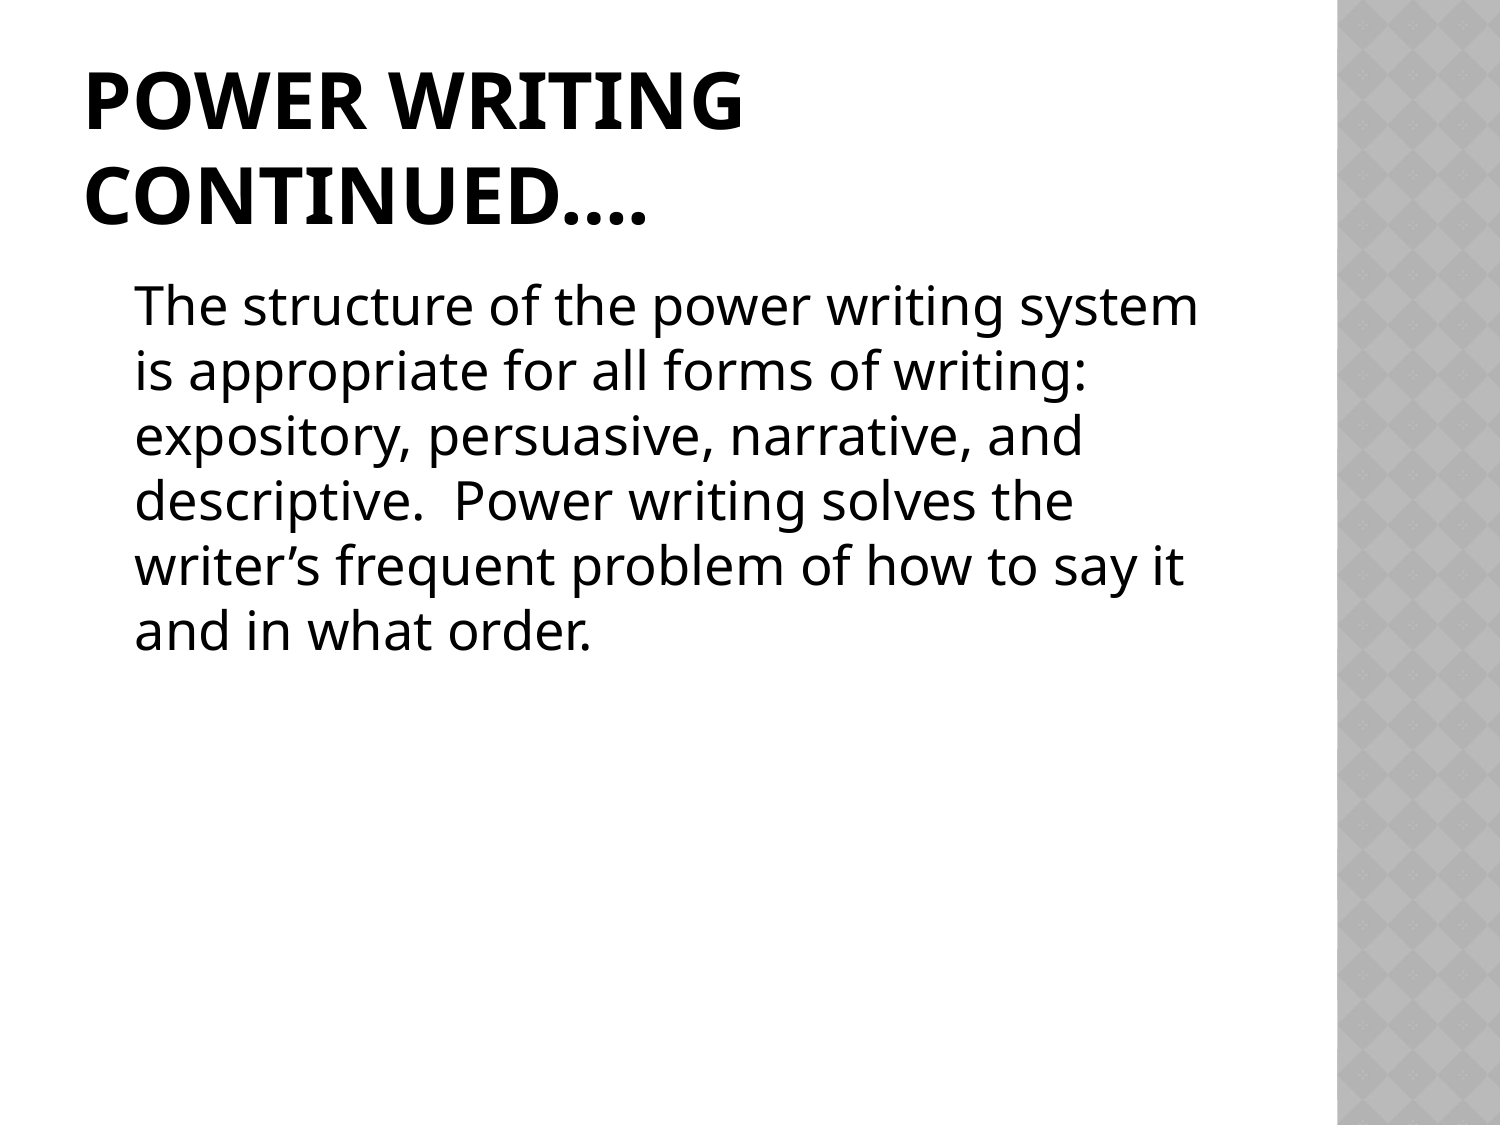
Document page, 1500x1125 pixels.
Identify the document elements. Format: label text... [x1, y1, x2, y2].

list The structure of the power writing system is appropriate for all forms of writing: expository, persuasive, narrative, and descriptive. Power writing solves the writer’s frequent problem of how to say it and in what order. [75, 264, 1263, 1059]
title Power Writing Continued…. [75, 52, 1263, 240]
